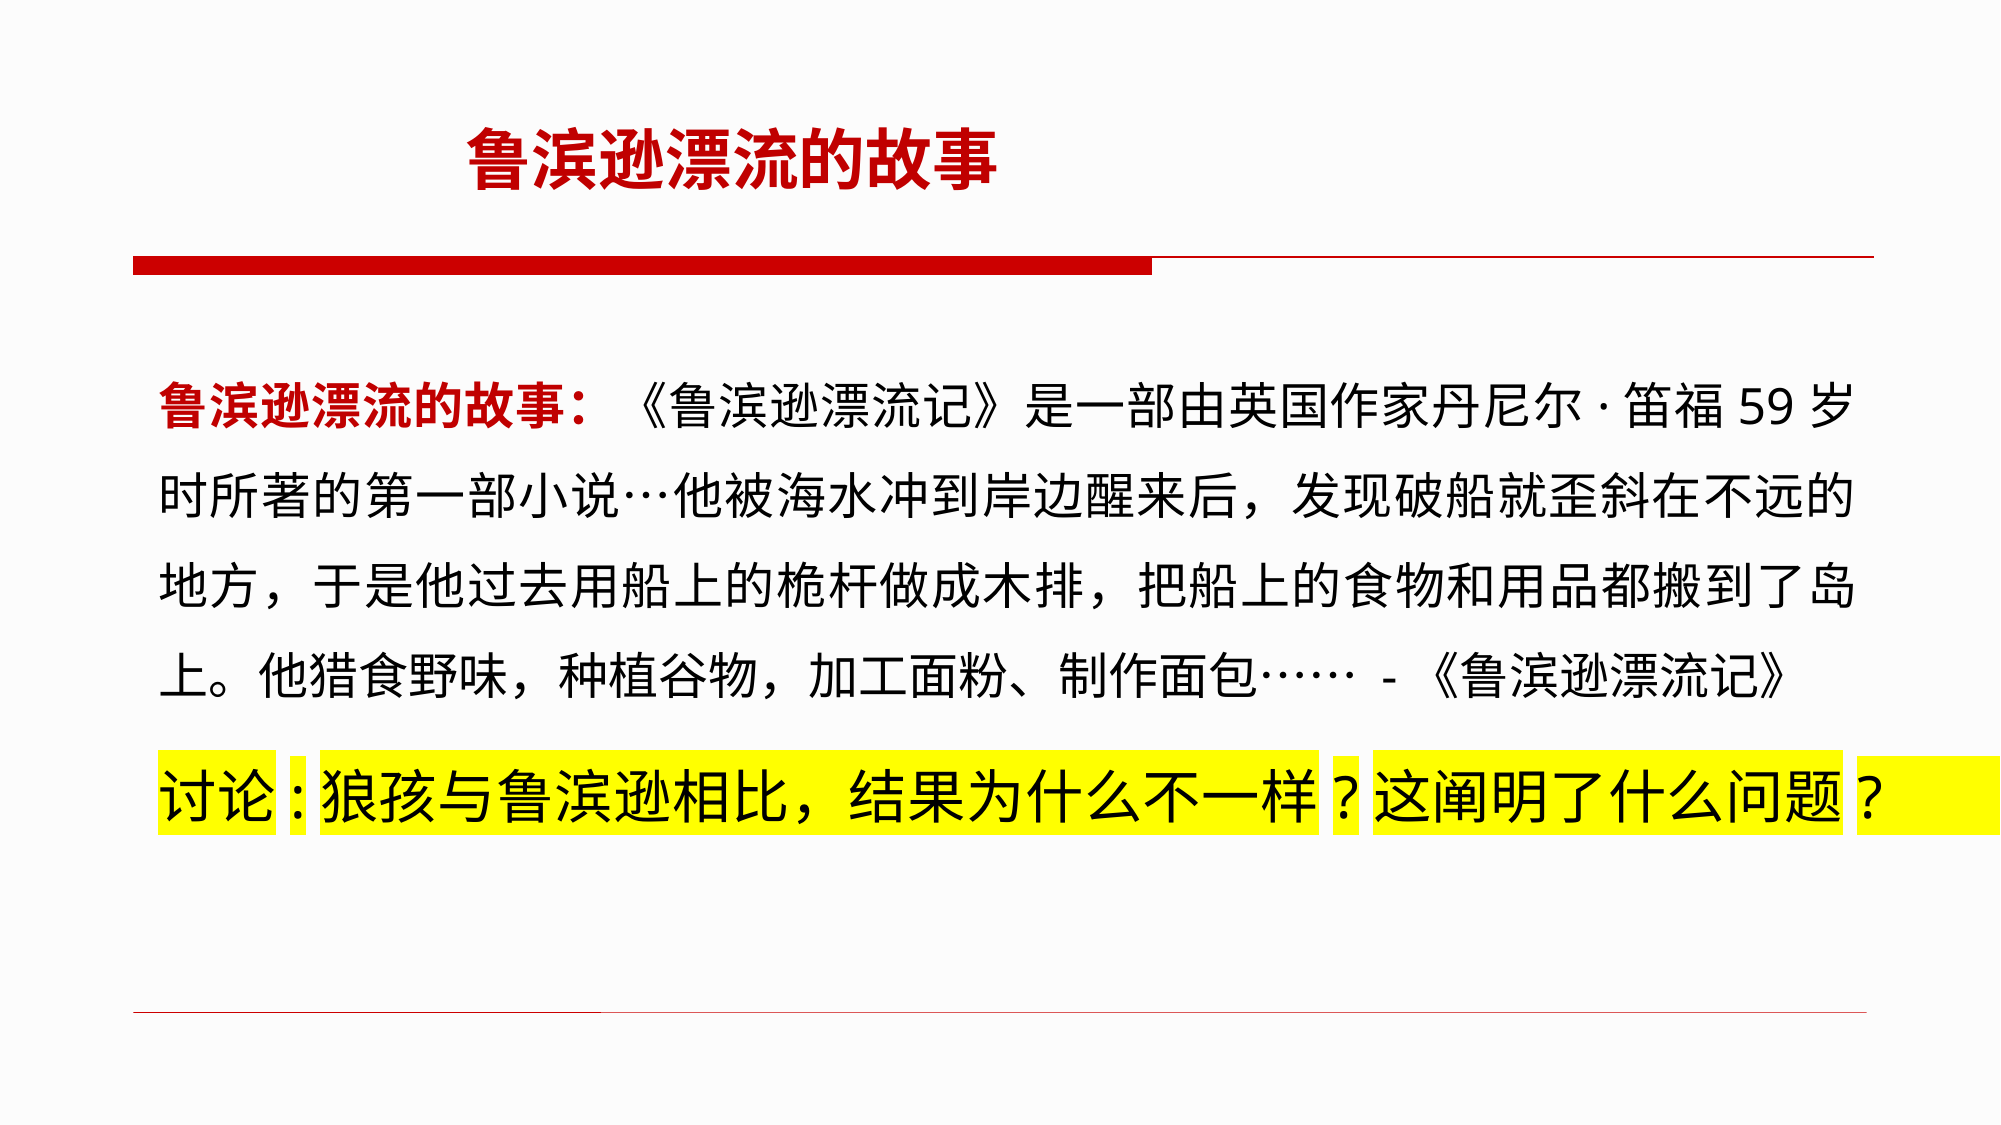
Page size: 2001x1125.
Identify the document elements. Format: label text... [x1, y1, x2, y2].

text_box 鲁滨逊漂流的故事 [132, 110, 1332, 281]
text_box 鲁滨逊漂流的故事：《鲁滨逊漂流记》是一部由英国作家丹尼尔·笛福59岁时所著的第一部小说…他被海水冲到岸边醒来后，发现破船就歪斜在不远的地方，于是他过去用船上的桅杆做成木排，把船上的食物和用品都搬到了岛上。他猎食野味，种植谷物，加工面粉、制作面包…… -《鲁滨逊漂流记》 讨论:狼孩与鲁滨逊相比，结果为什么不一样?这阐明了什么问题? [106, 336, 1872, 975]
